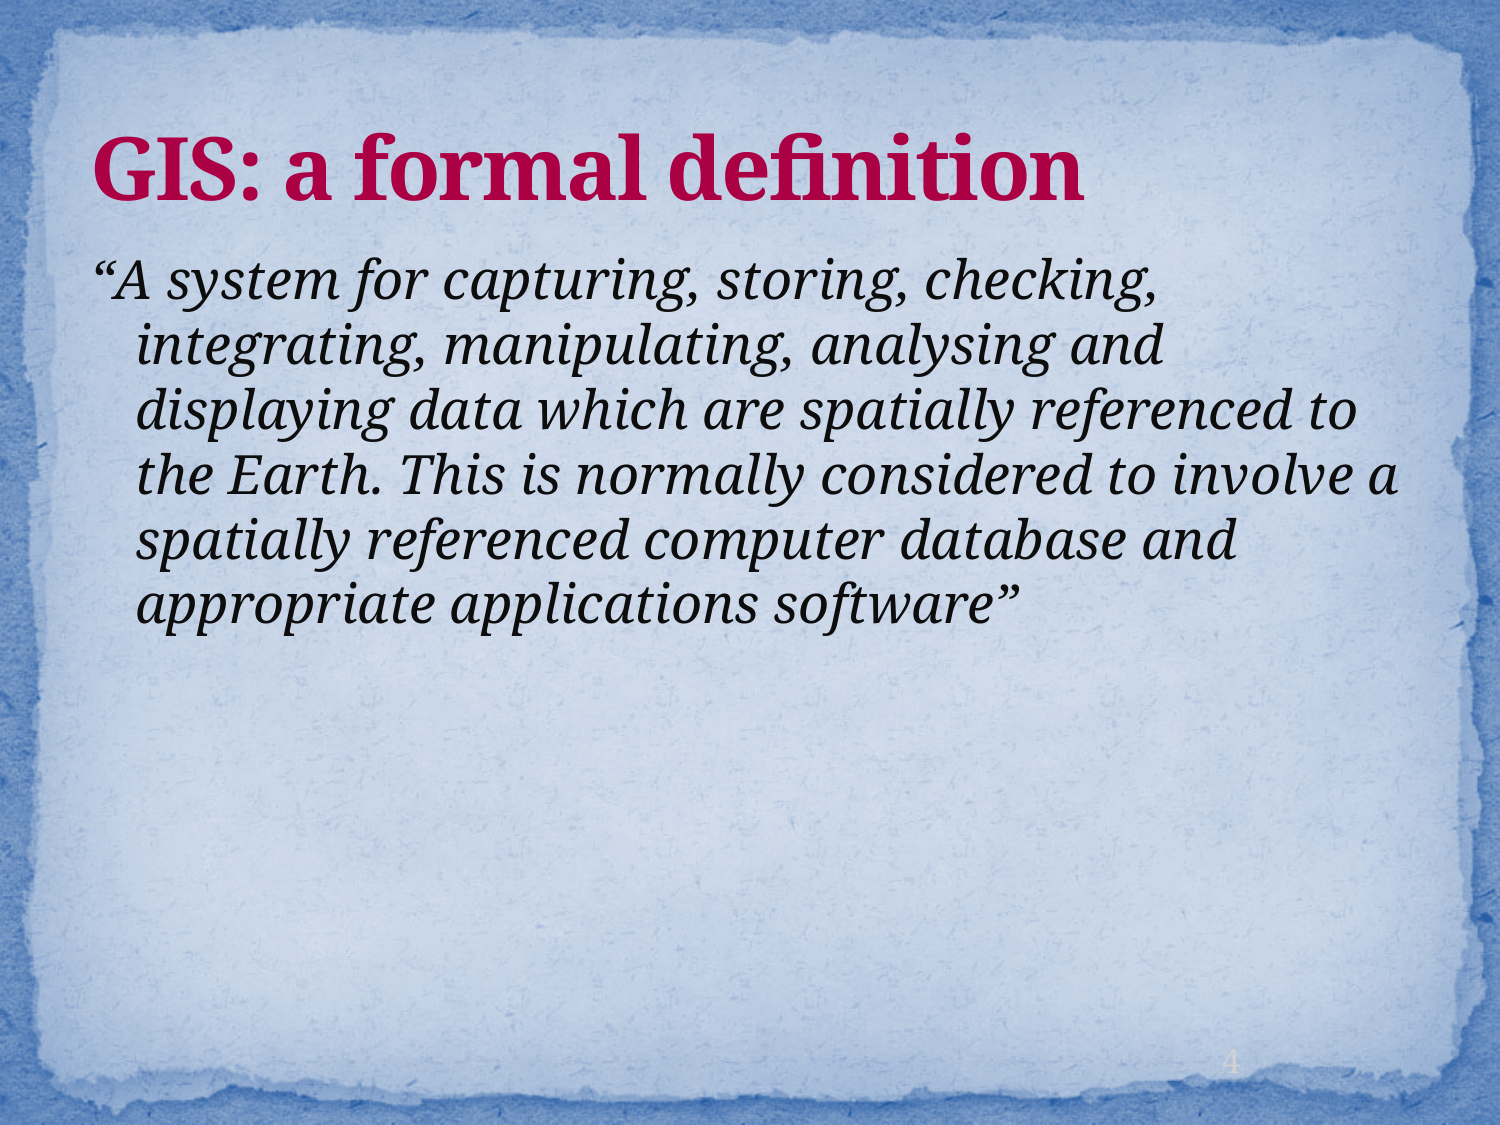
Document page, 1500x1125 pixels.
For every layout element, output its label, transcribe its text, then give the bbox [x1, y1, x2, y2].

list “A system for capturing, storing, checking, integrating, manipulating, analysing and displaying data which are spatially referenced to the Earth. This is normally considered to involve a spatially referenced computer database and appropriate applications software” [75, 237, 1425, 1005]
title GIS: a formal definition [74, 24, 1425, 225]
slide_number 4 [1074, 1025, 1388, 1100]
